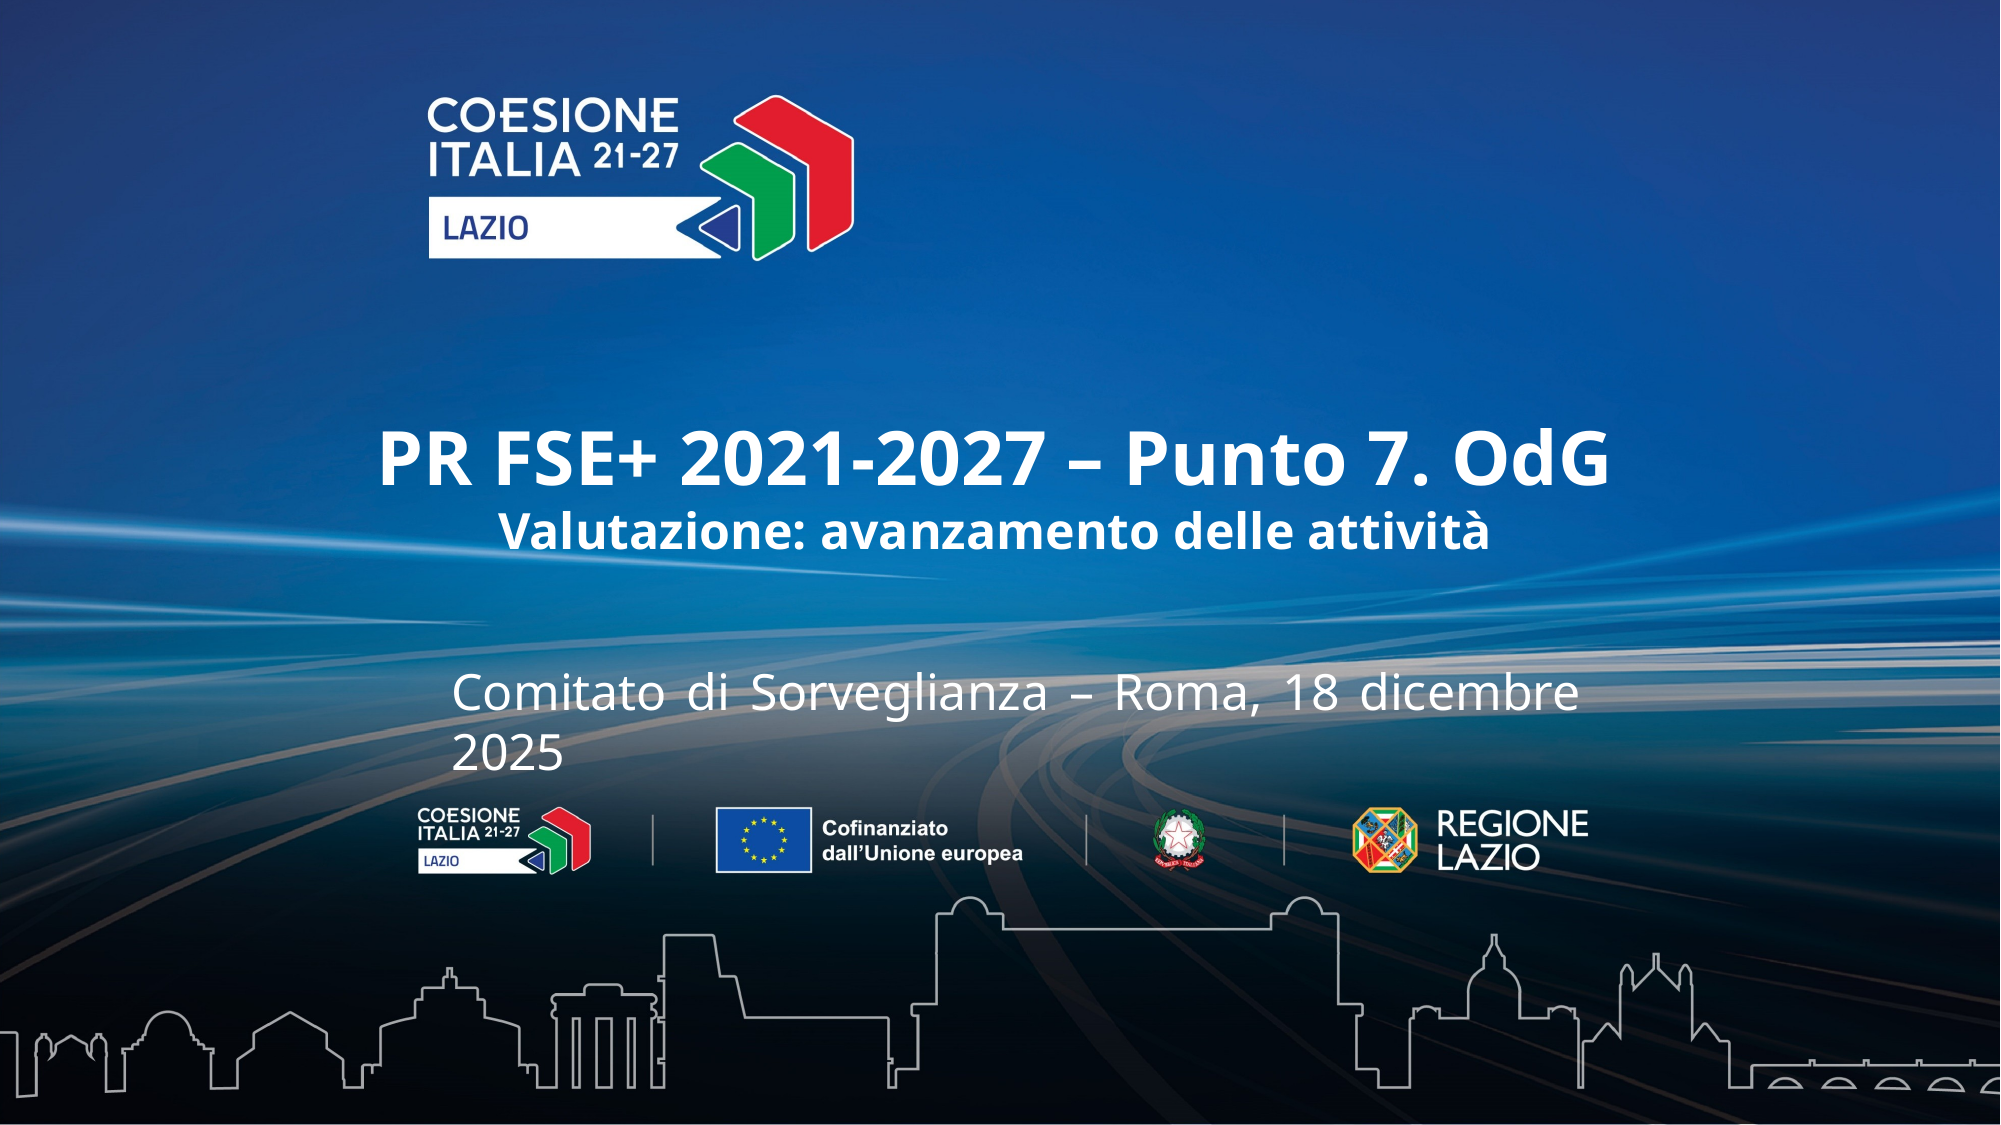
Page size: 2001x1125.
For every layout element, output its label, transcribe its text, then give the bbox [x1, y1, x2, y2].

picture [1596, 725, 2000, 777]
text_box Comitato di Sorveglianza – Roma, 18 dicembre 2025 [436, 532, 1596, 788]
picture [0, 0, 2000, 713]
picture [0, 651, 2000, 1125]
text_box PR FSE+ 2021-2027 – Punto 7. OdG Valutazione: avanzamento delle attività [215, 402, 1776, 568]
